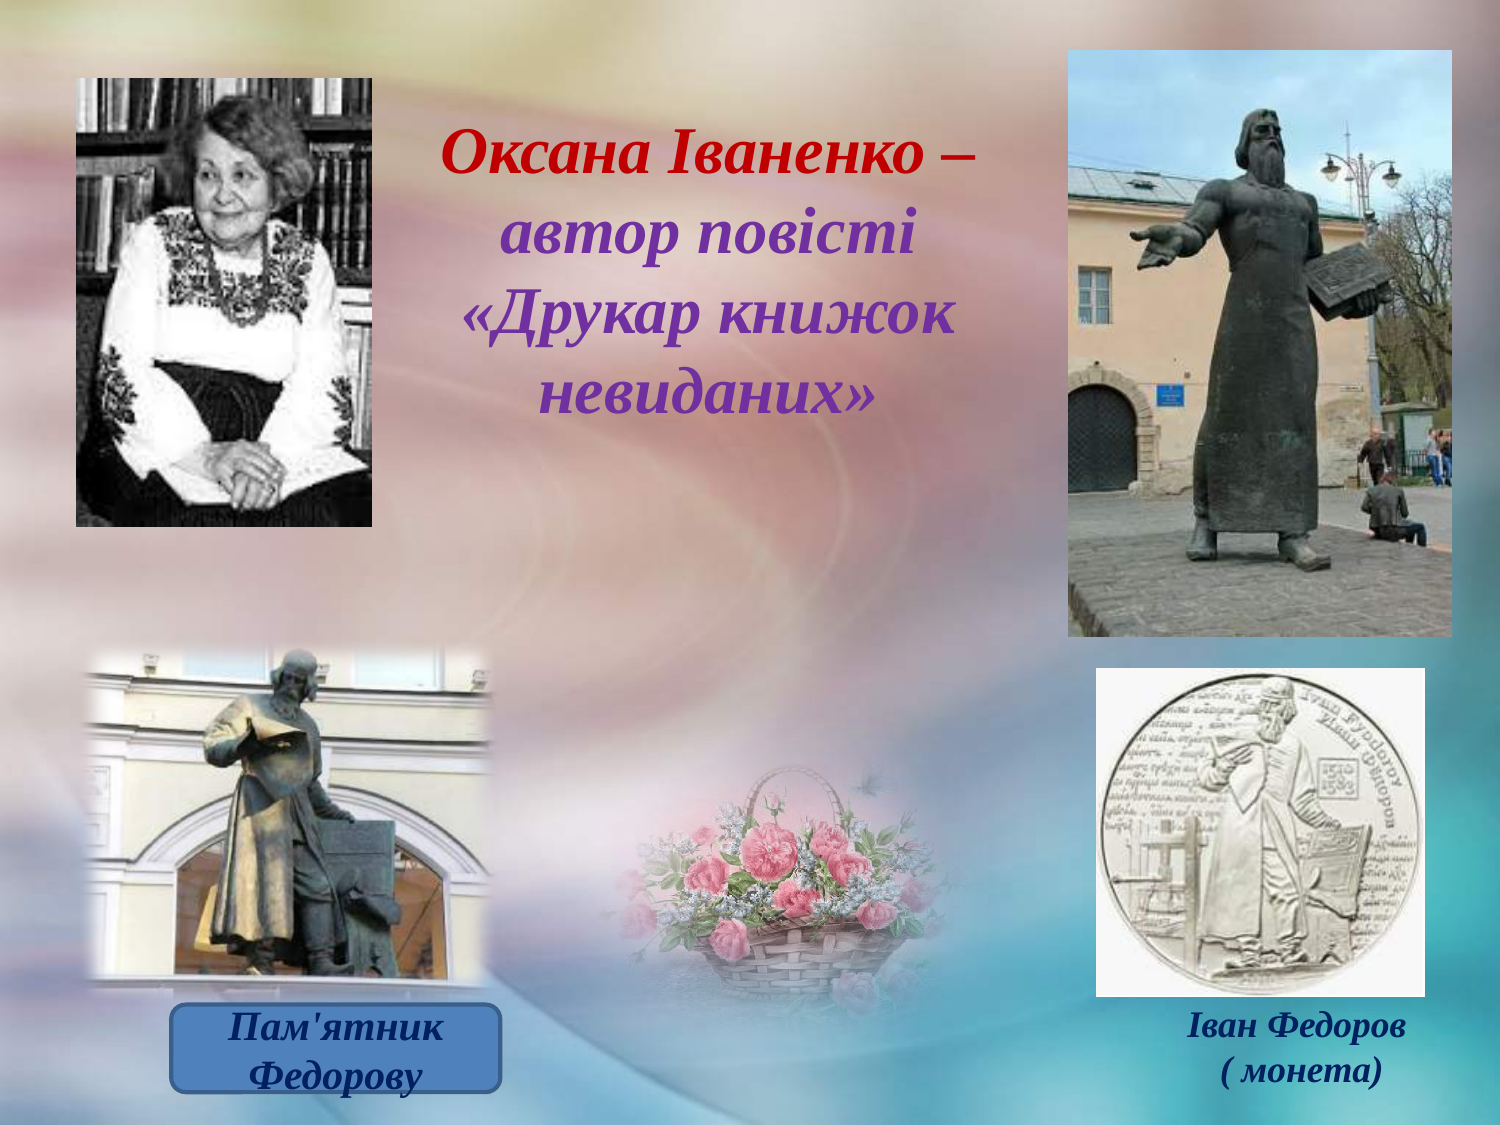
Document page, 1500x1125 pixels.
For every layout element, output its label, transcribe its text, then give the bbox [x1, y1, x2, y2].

text_box Іван Федоров ( монета) [1149, 994, 1455, 1095]
text_box Пам'ятник Федорову [169, 1011, 503, 1095]
picture [0, 0, 1500, 1125]
text_box Оксана Іваненко – автор повісті «Друкар книжок невиданих» [376, 111, 1048, 423]
